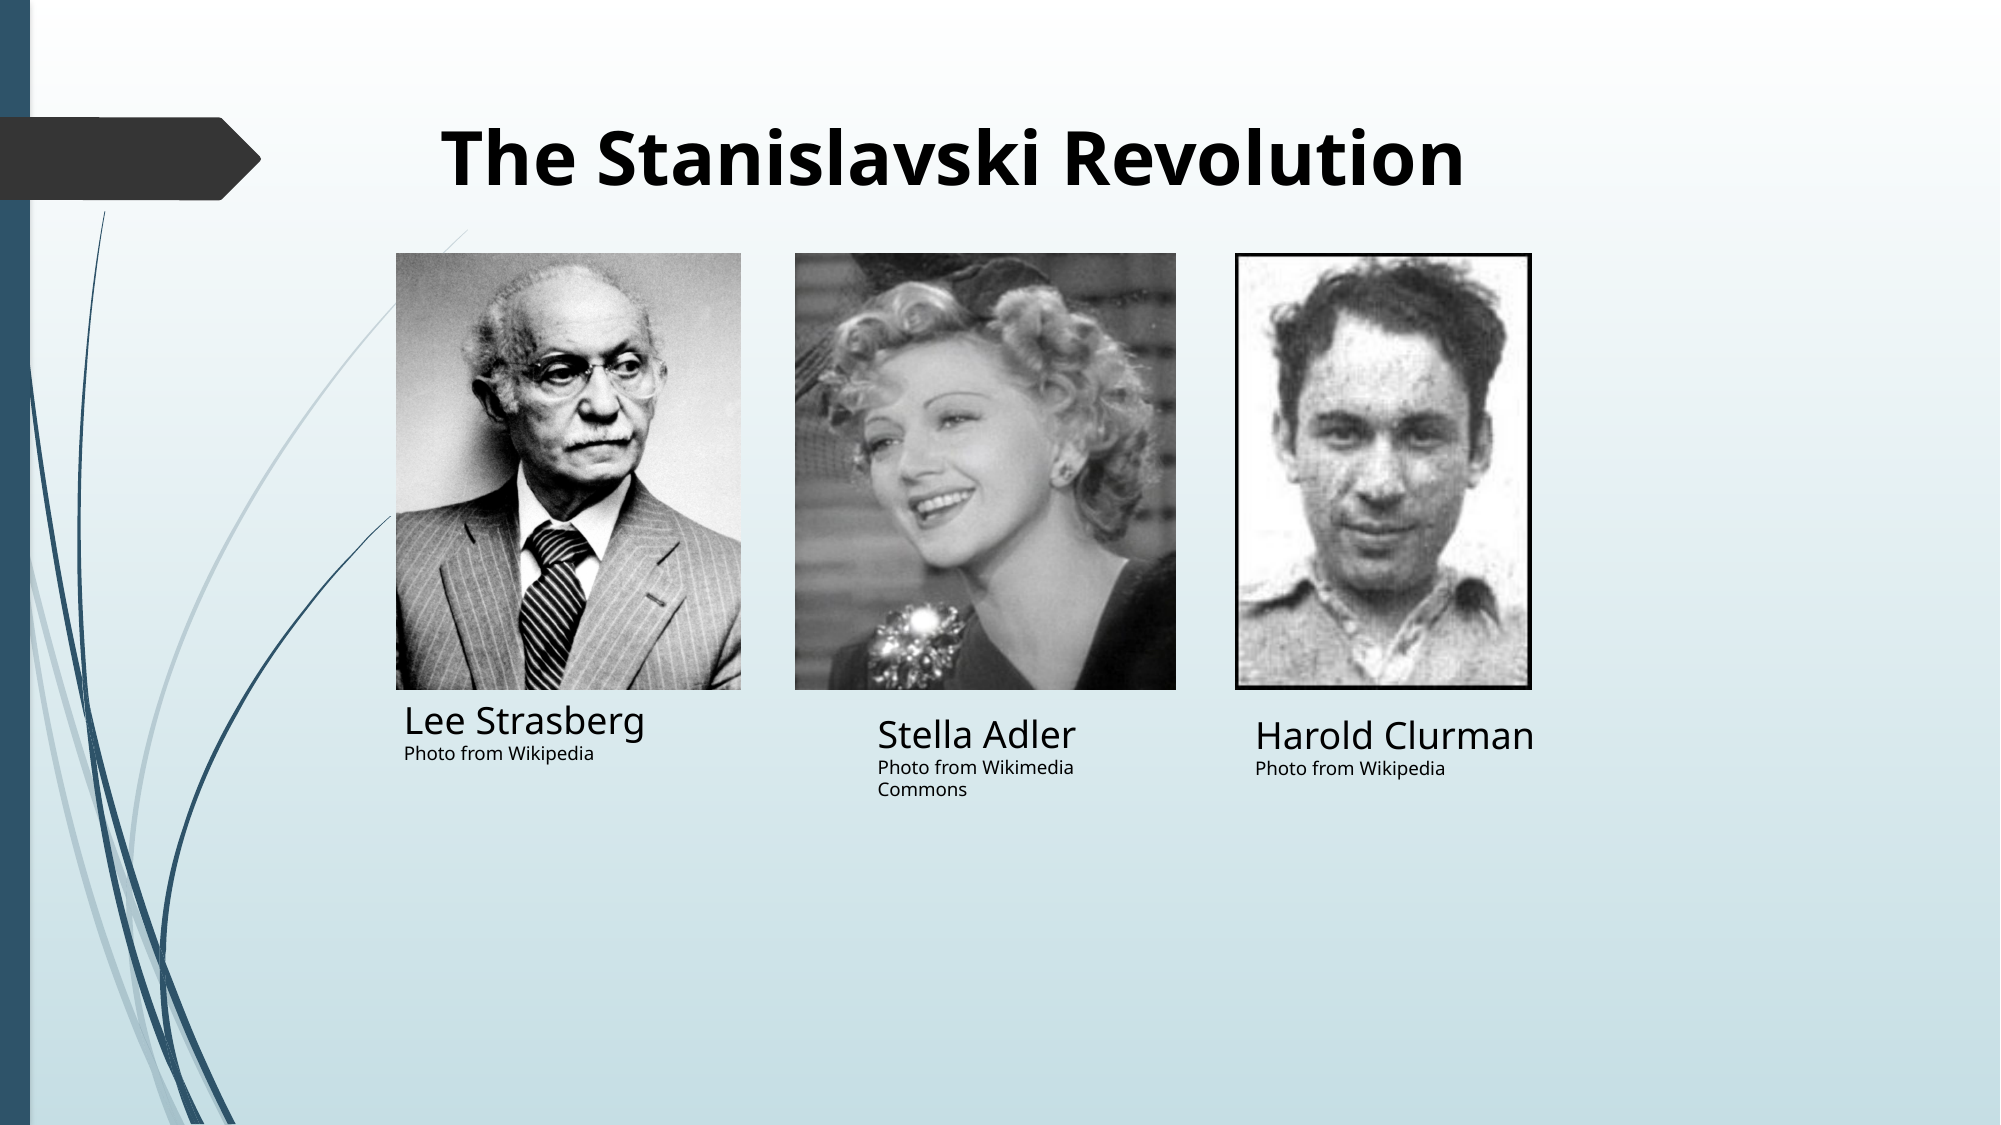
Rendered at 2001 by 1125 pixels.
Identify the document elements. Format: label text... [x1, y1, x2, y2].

picture [1235, 253, 1532, 690]
text_box Stella Adler Photo from Wikimedia Commons [862, 703, 1157, 808]
text_box Lee Strasberg Photo from Wikipedia [388, 689, 671, 772]
text_box Harold Clurman Photo from Wikipedia [1240, 704, 1551, 787]
picture [395, 253, 741, 690]
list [795, 253, 1176, 690]
title The Stanislavski Revolution [425, 102, 1888, 313]
